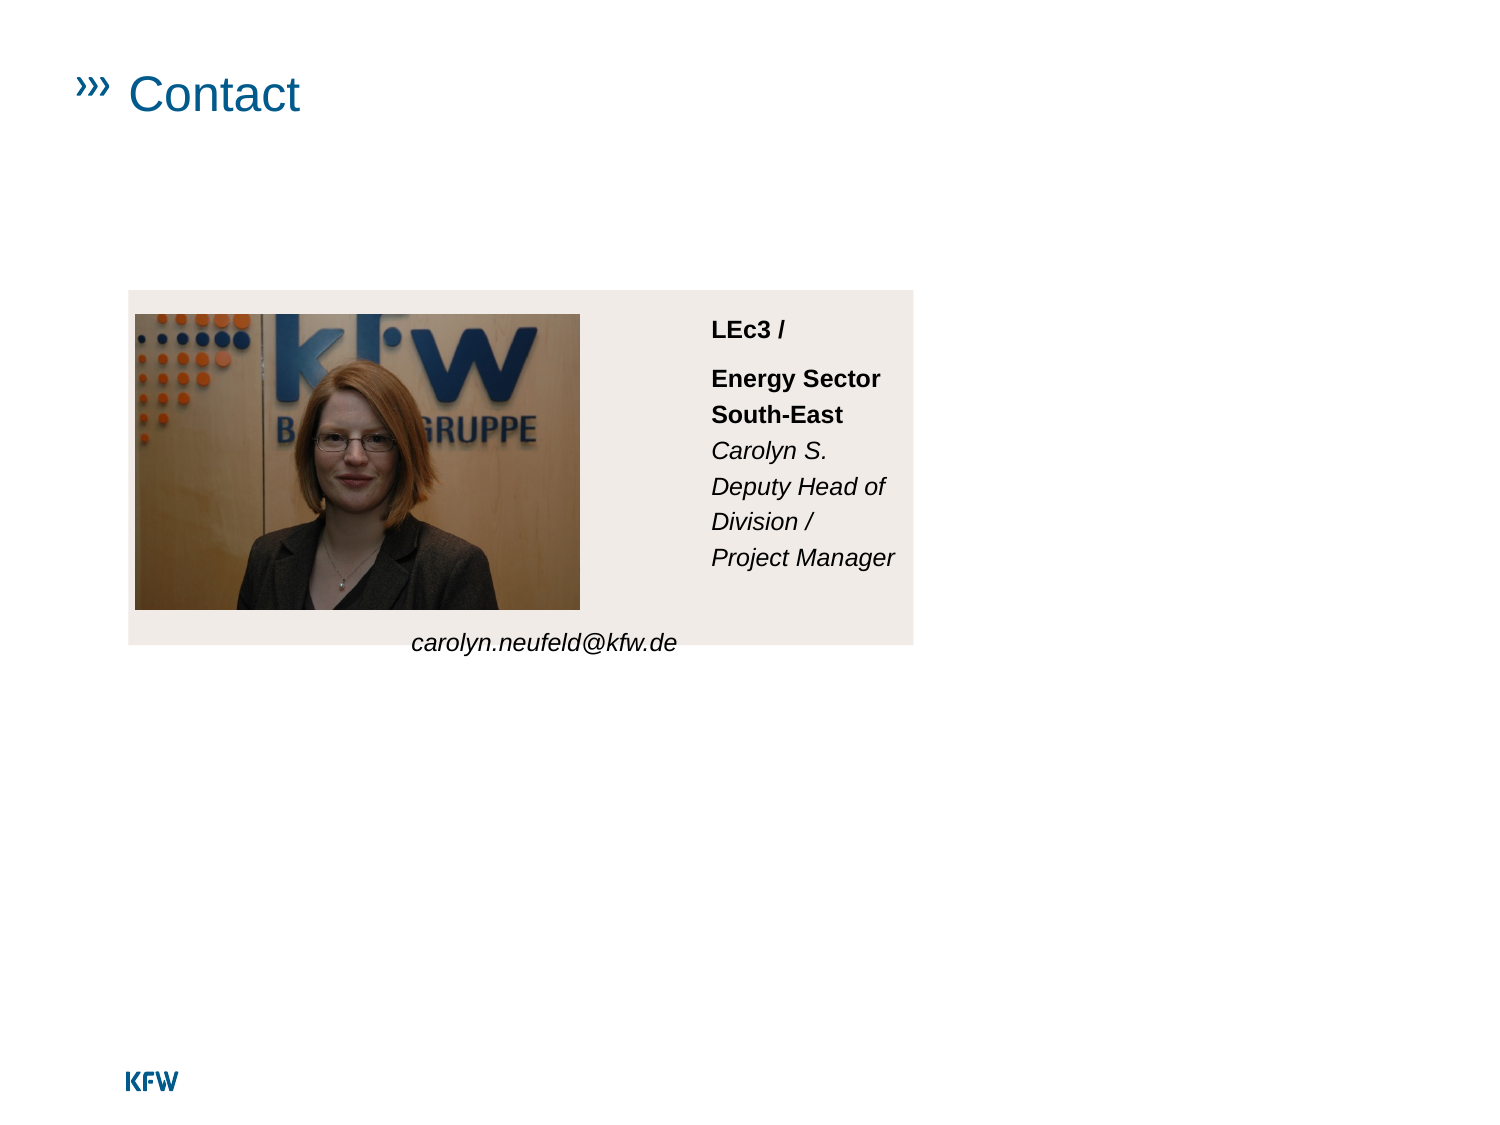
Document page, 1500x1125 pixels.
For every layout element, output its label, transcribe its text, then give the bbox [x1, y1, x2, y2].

list LEc3 / Energy Sector Team South-East Asia Carolyn S. Neufeld Deputy Head of Division / Principal Project Manager carolyn.neufeld@kfw.de [128, 290, 914, 646]
title Contact [128, 61, 1318, 209]
picture [135, 314, 581, 611]
